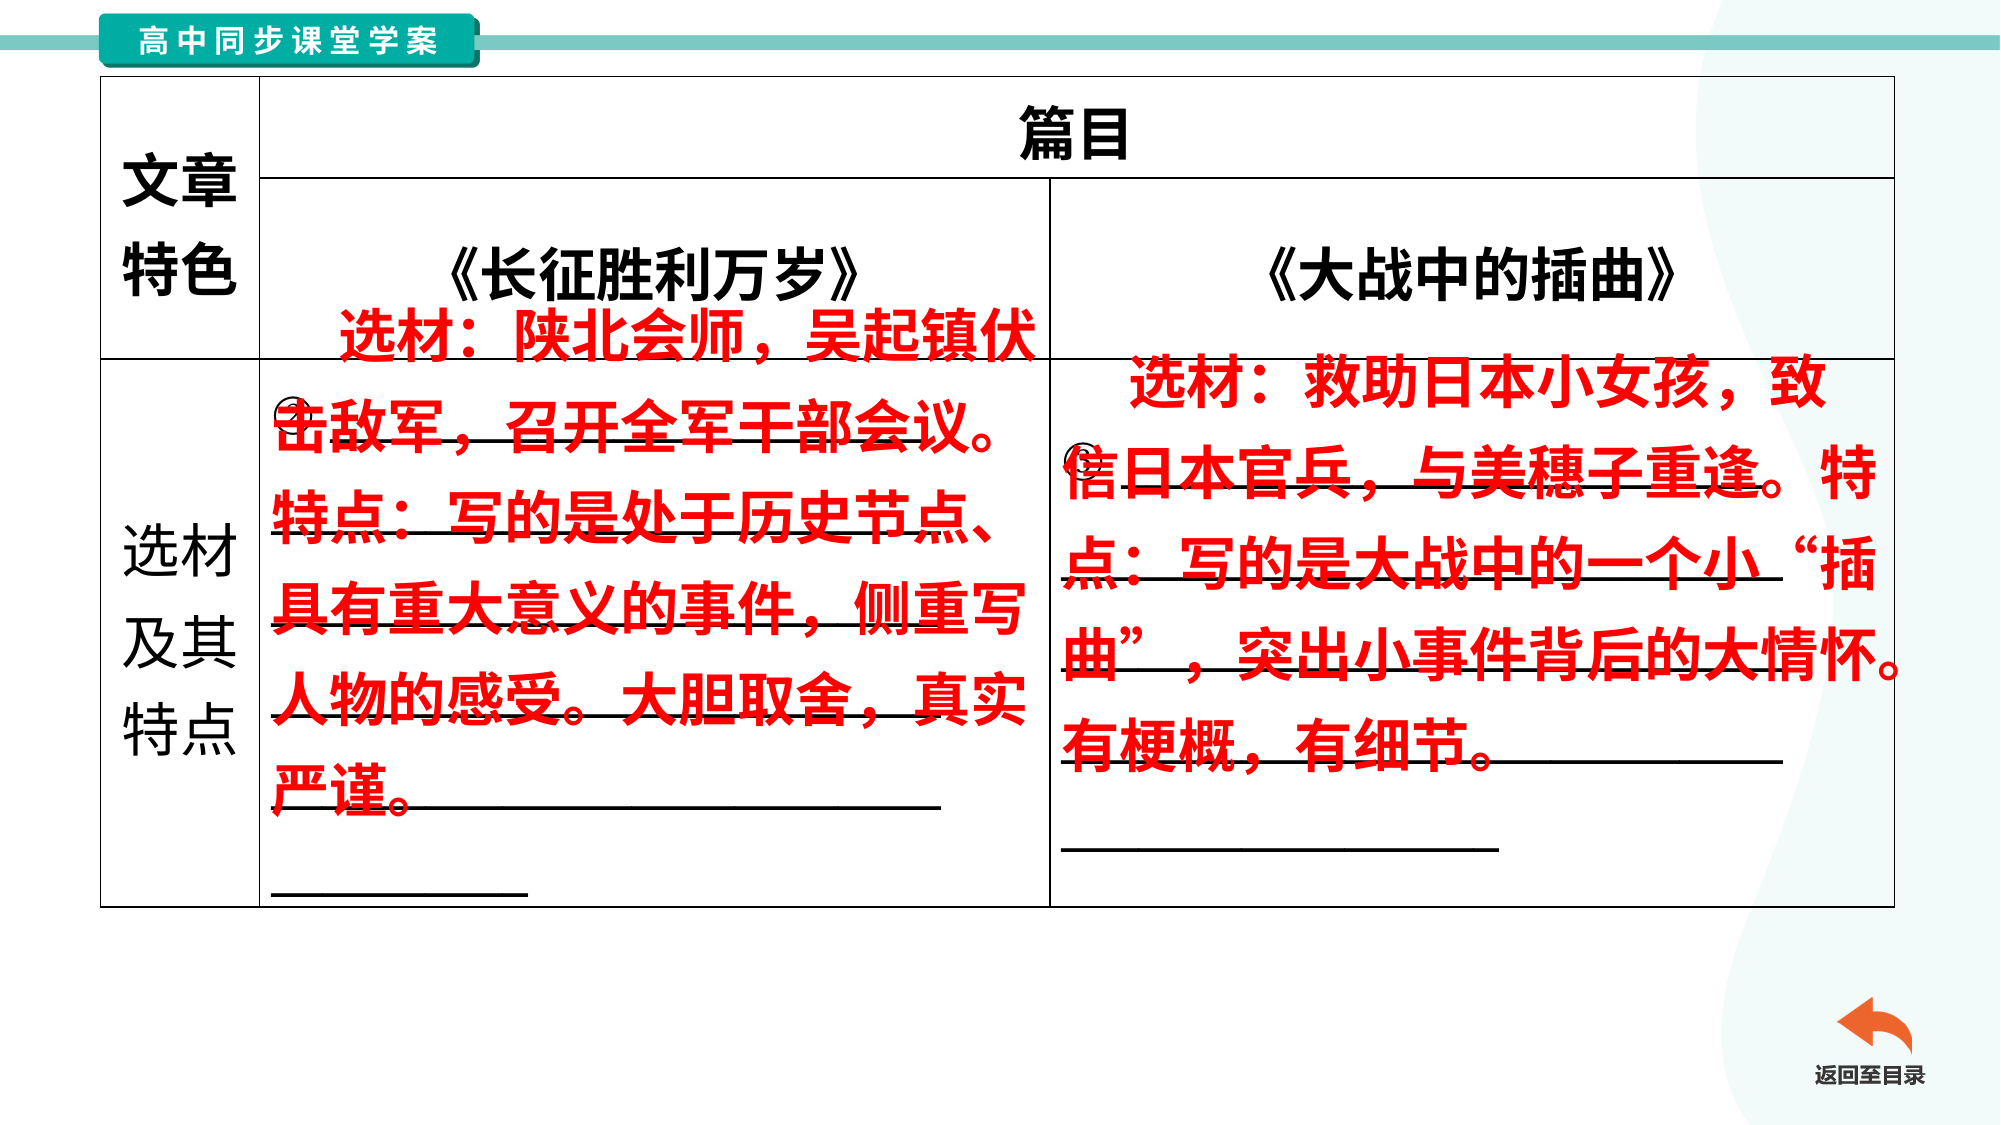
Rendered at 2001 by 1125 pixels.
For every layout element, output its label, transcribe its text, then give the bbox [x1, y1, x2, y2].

table_cell ② _______________________ __________________________ __________________________ __________________________ __________________________ __________ [260, 360, 1049, 906]
table_header 文章 特色 [101, 77, 259, 358]
text_box 选材：陕北会师，吴起镇伏击敌军，召开全军干部会议。特点：写的是处于历史节点、具有重大意义的事件，侧重写人物的感受。大胆取舍，真实严谨。 [271, 278, 1041, 825]
table_header 篇目 [260, 77, 1894, 177]
picture [0, 0, 2000, 1125]
table_cell 《长征胜利万岁》 [260, 179, 1049, 358]
table_cell ③ _________________________ ____________________________ ____________________________ ____________________________ _________________ [1051, 360, 1894, 906]
table_cell 选材 及其 特点 [101, 360, 259, 906]
table_cell 《大战中的插曲》 [1051, 179, 1894, 358]
text_box 选材：救助日本小女孩，致信日本官兵，与美穗子重逢。特点：写的是大战中的一个小“插曲”，突出小事件背后的大情怀。有梗概，有细节。 [1061, 324, 1886, 780]
